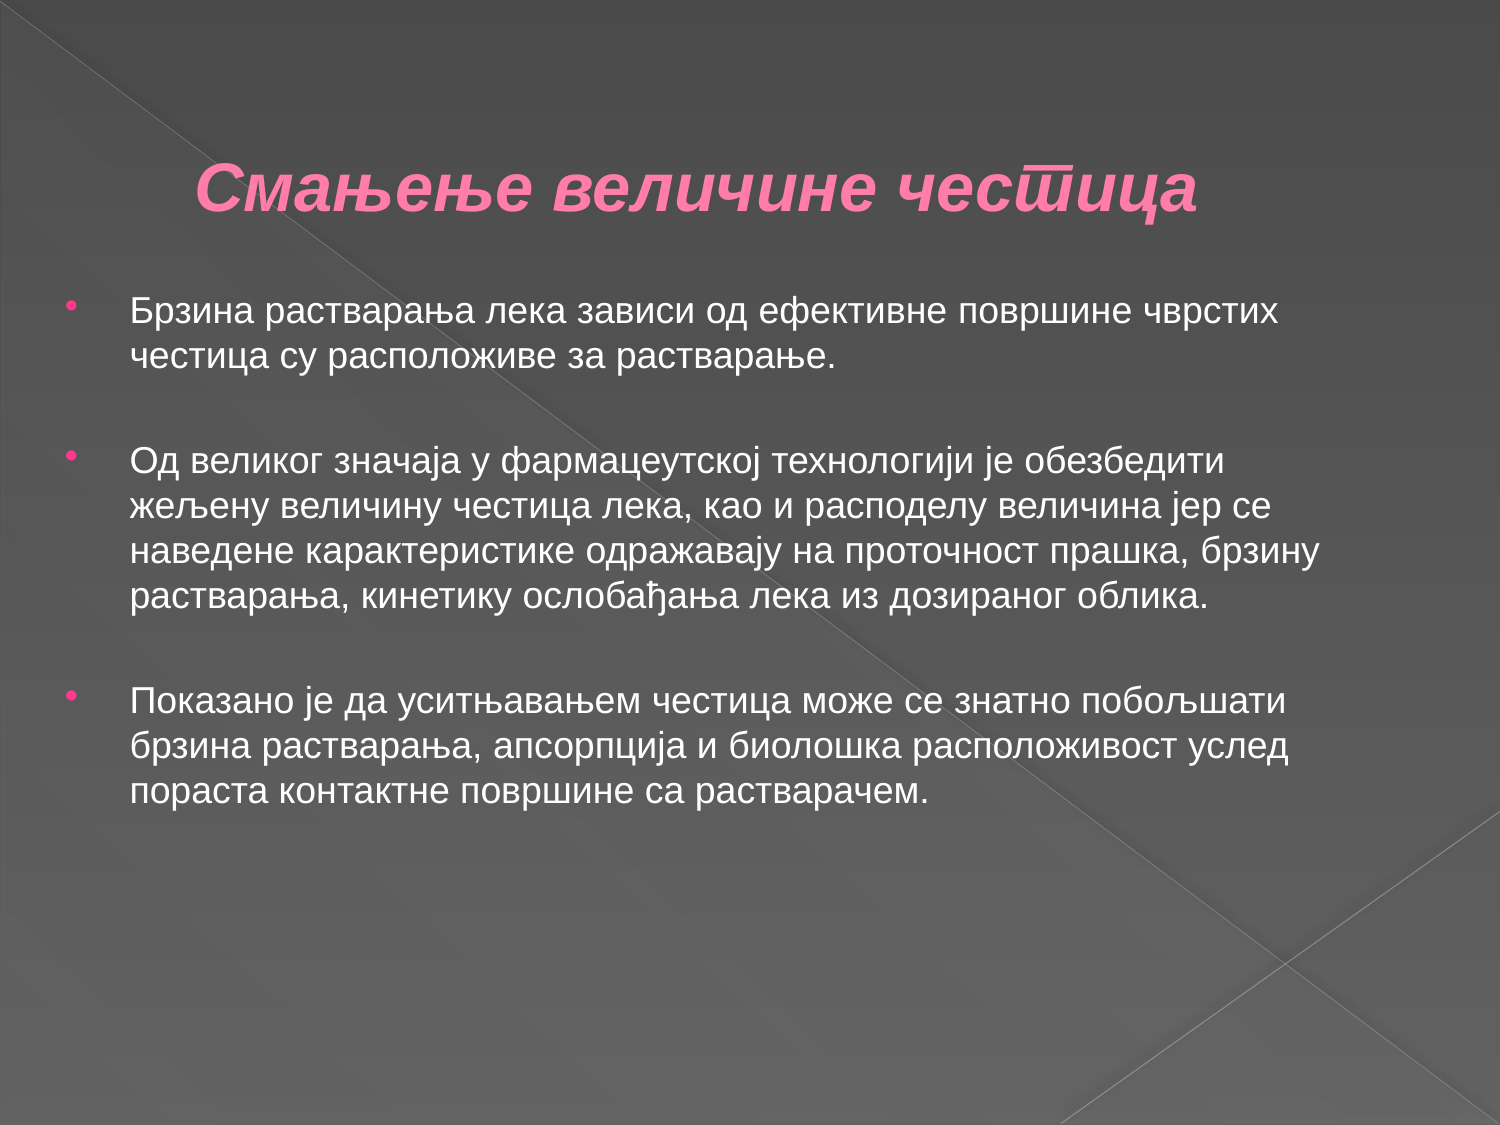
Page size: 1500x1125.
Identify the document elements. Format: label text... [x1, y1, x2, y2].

text_box Смањење величине честица [99, 68, 1450, 299]
list Брзина растварања лека зависи од ефективне површине чврстих честица су расположиве за растварање. Од великог значаја у фармацеутској технологији је обезбедити жељену величину честица лека, као и расподелу величина јер се наведене карактеристике одражавају на проточност прашка, брзину растварања, кинетику ослобађања лека из дозираног облика. Показано је да уситњавањем честица може се знатно побољшати брзина растварања, апсорпција и биолошка расположивост услед пораста контактне површине са растварачем. [41, 278, 1341, 1042]
